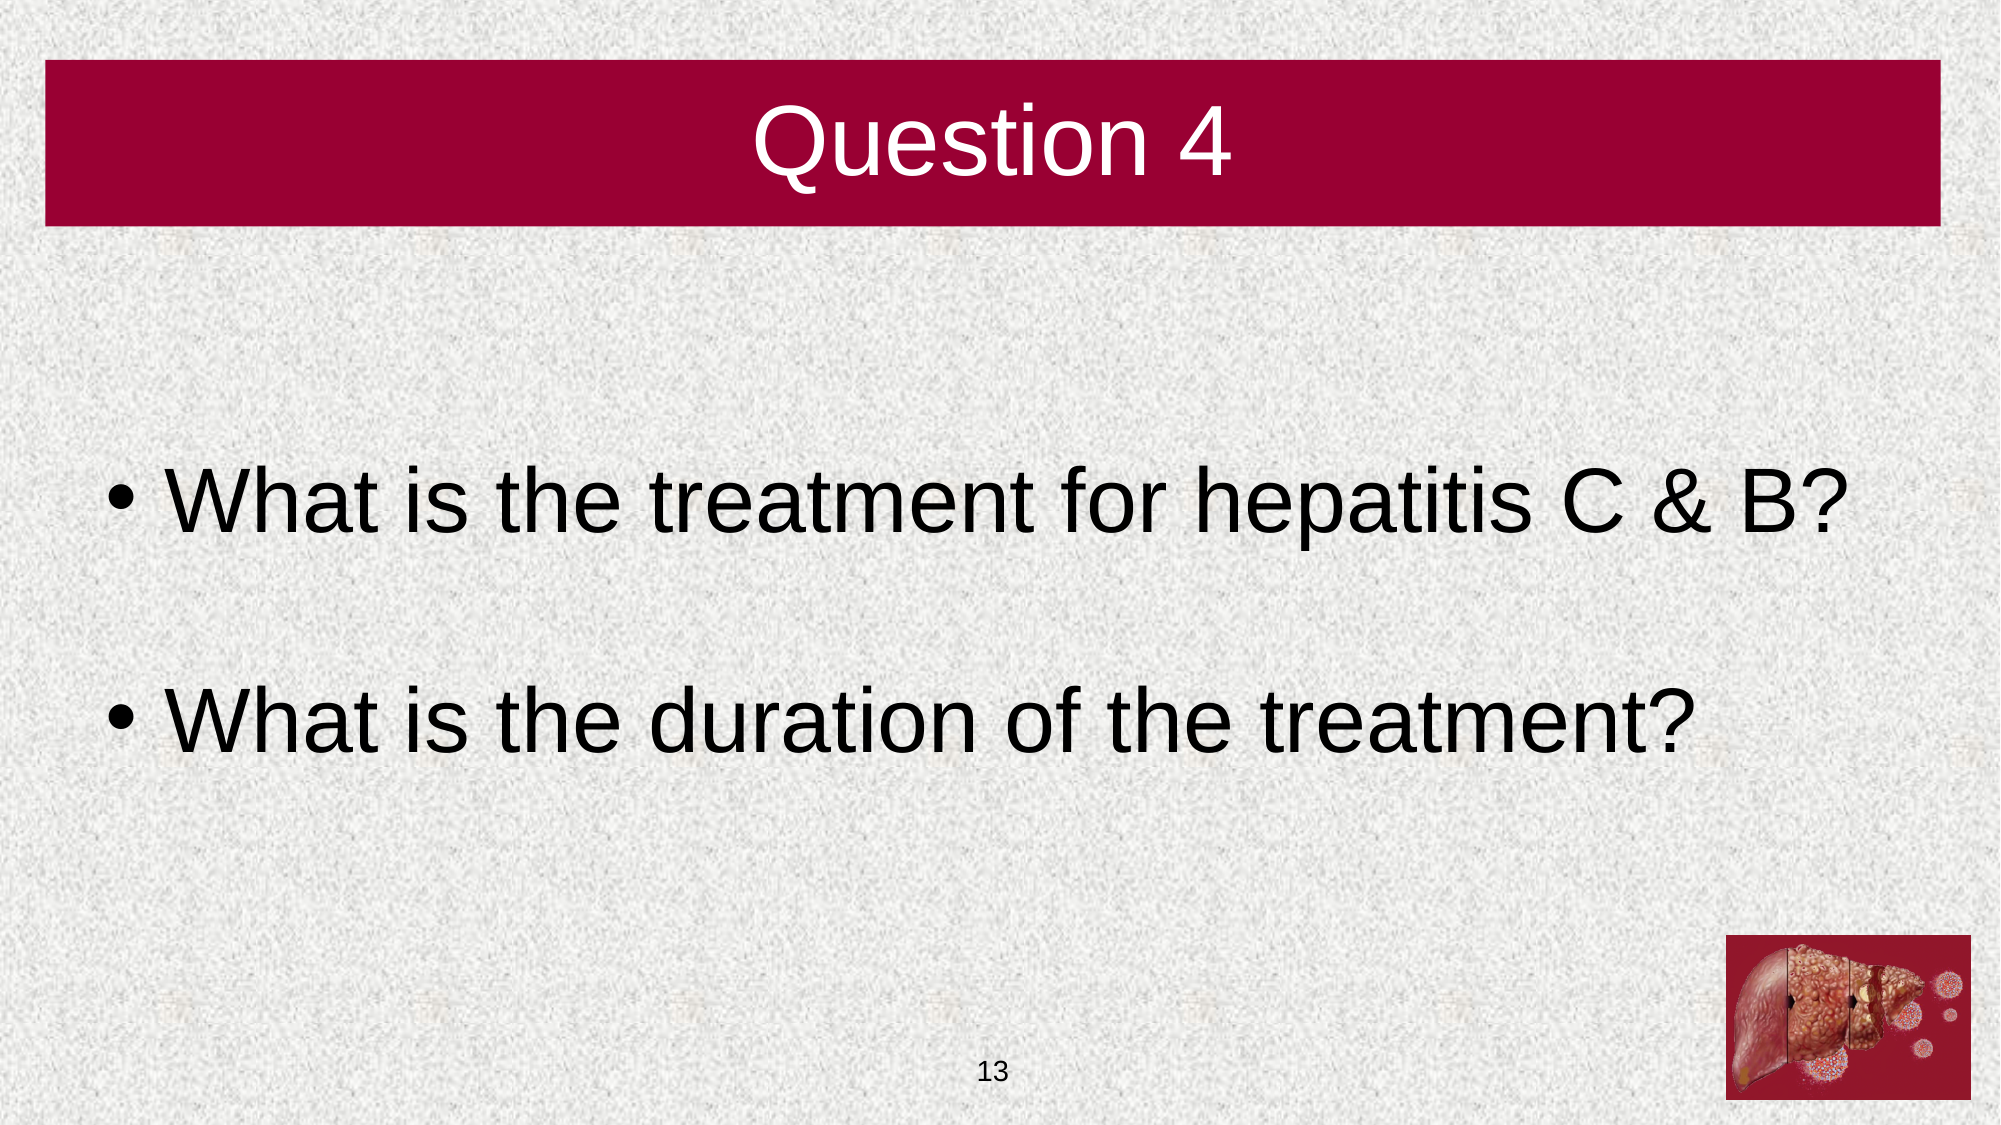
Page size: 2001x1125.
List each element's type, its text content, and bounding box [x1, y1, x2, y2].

list What is the treatment for hepatitis C & B? What is the duration of the treatment? [90, 433, 1896, 810]
picture [0, 0, 2001, 1125]
slide_number 13 [767, 1039, 1218, 1100]
title Question 4 [45, 59, 1941, 227]
